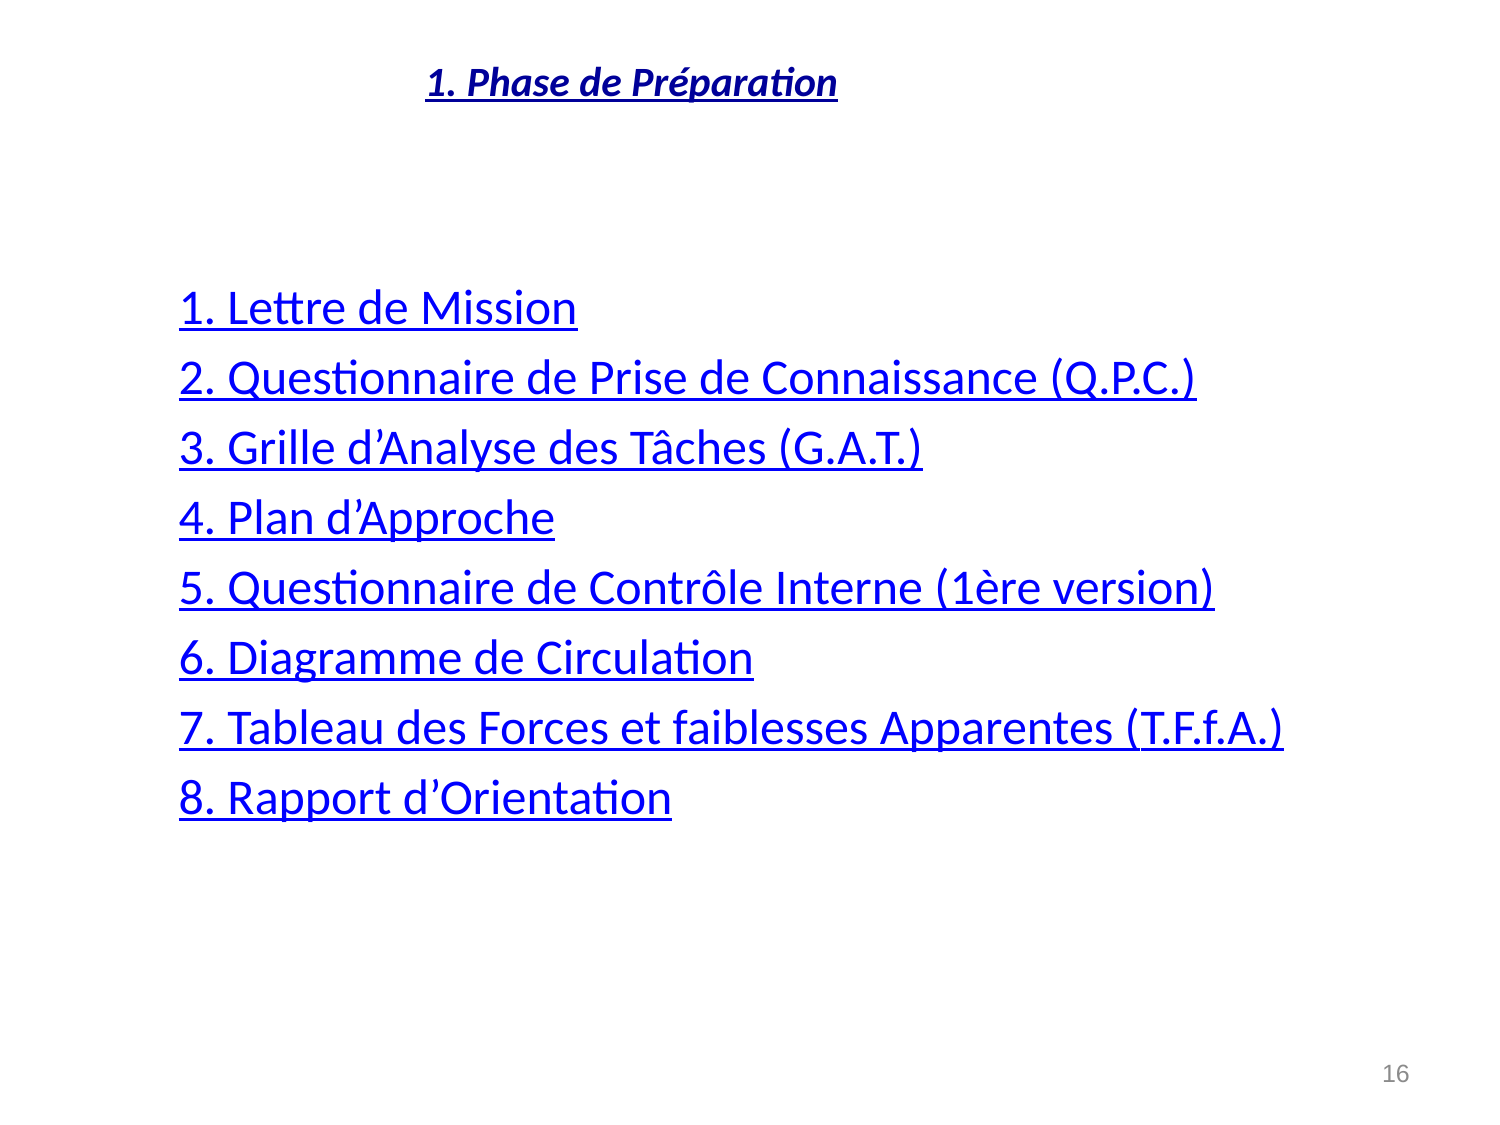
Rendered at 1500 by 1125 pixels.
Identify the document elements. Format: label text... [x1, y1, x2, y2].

slide_number 16 [1074, 1042, 1425, 1103]
text_box 1. Phase de Préparation [410, 46, 978, 112]
list 1. Lettre de Mission 2. Questionnaire de Prise de Connaissance (Q.P.C.) 3. Grille d’Analyse des Tâches (G.A.T.) 4. Plan d’Approche 5. Questionnaire de Contrôle Interne (1ère version) 6. Diagramme de Circulation 7. Tableau des Forces et faiblesses Apparentes (T.F.f.A.) 8. Rapport d’Orientation [88, 267, 1439, 1010]
